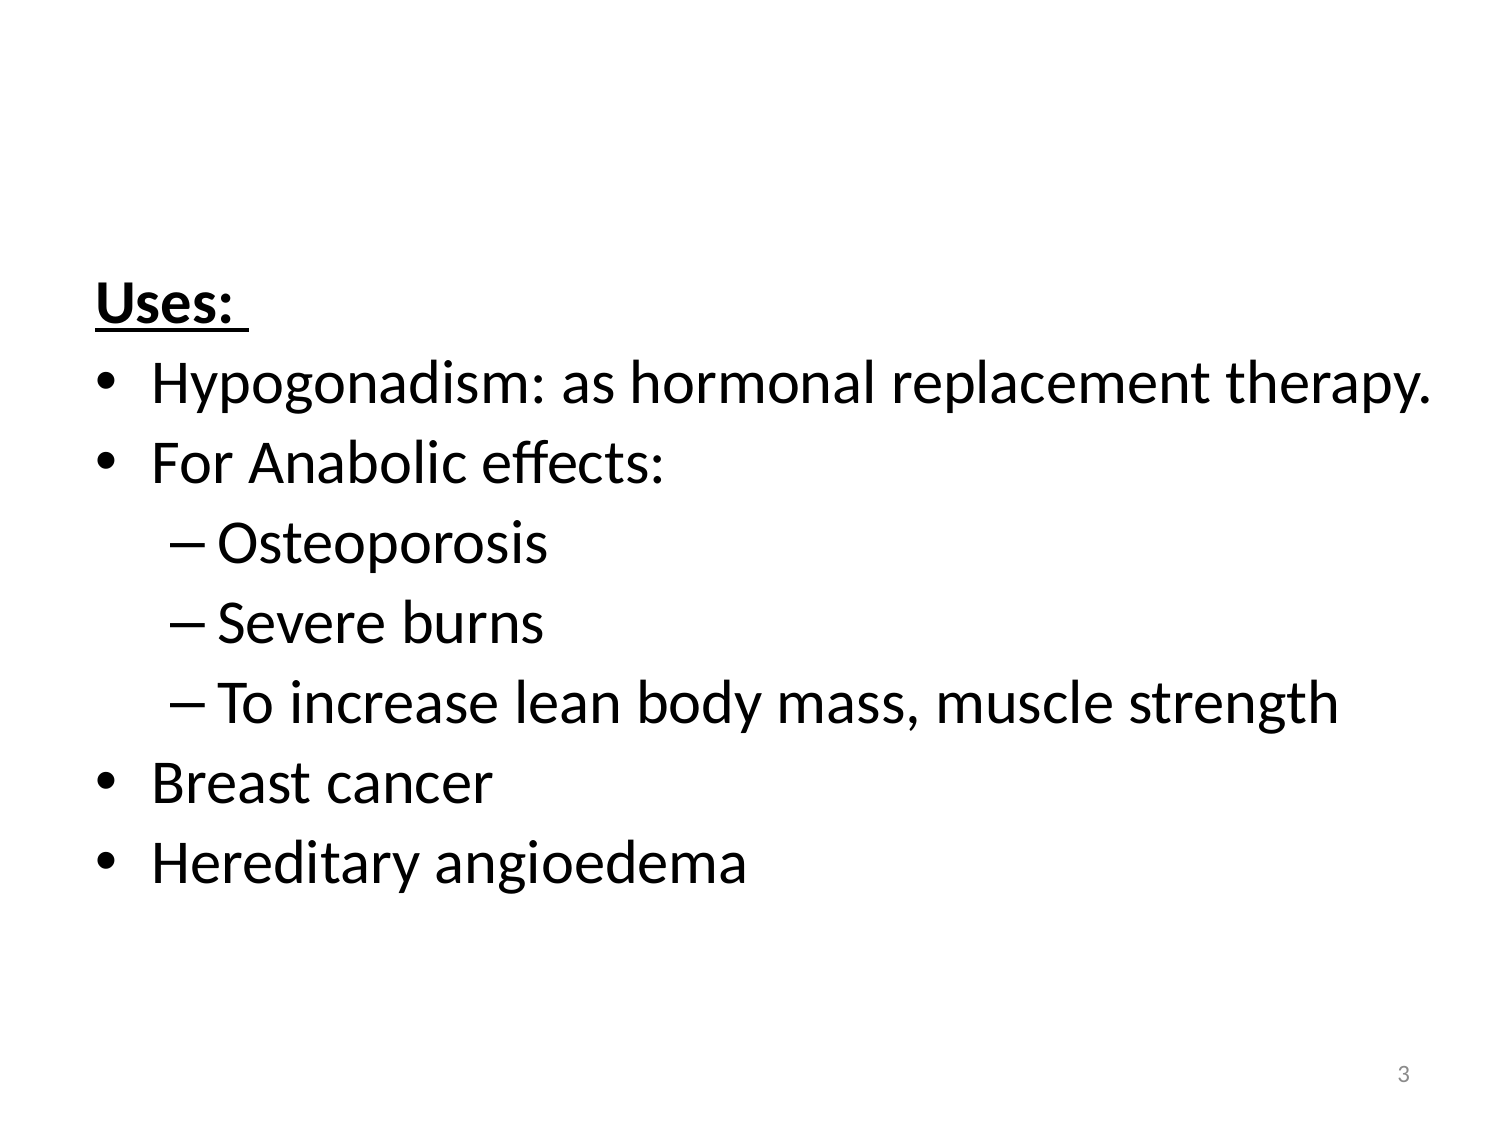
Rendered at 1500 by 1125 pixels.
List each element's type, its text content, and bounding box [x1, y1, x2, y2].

slide_number 3 [1074, 1063, 1425, 1103]
list Uses: Hypogonadism: as hormonal replacement therapy. For Anabolic effects: Osteoporosis Severe burns To increase lean body mass, muscle strength Breast cancer Hereditary angioedema [80, 262, 1467, 1063]
